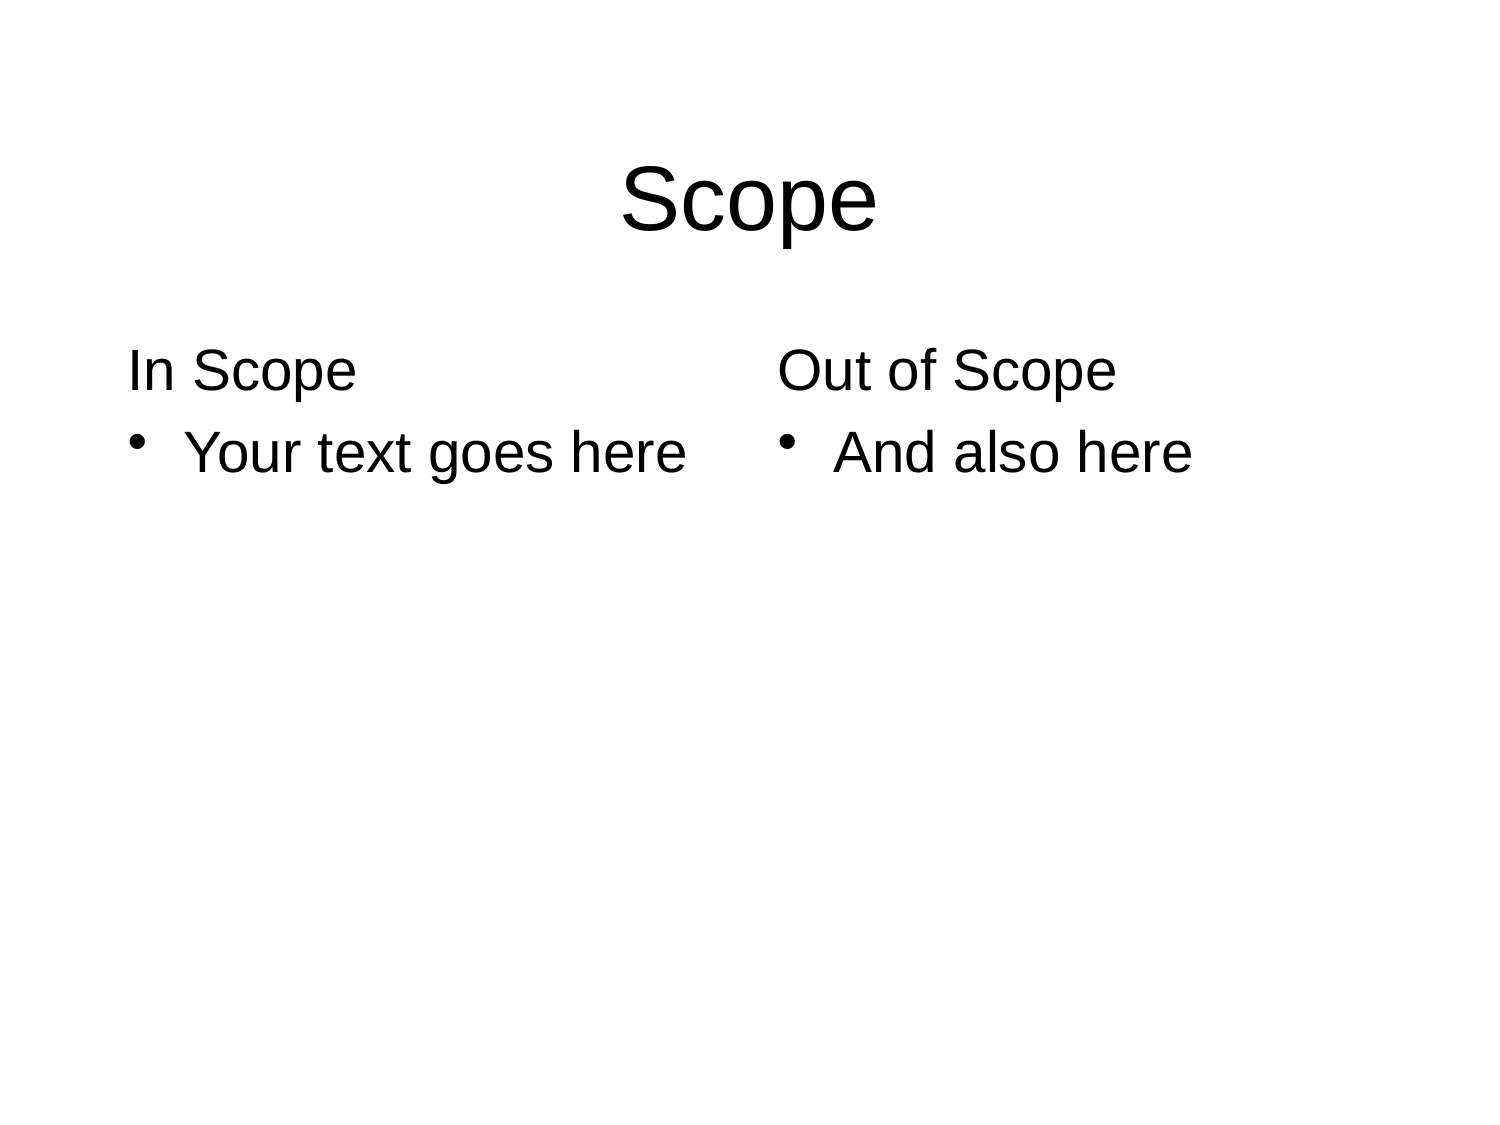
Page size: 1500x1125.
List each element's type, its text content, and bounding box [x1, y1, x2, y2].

list In Scope Your text goes here [112, 324, 738, 1000]
list Out of Scope And also here [762, 324, 1388, 1000]
title Scope [112, 99, 1388, 288]
